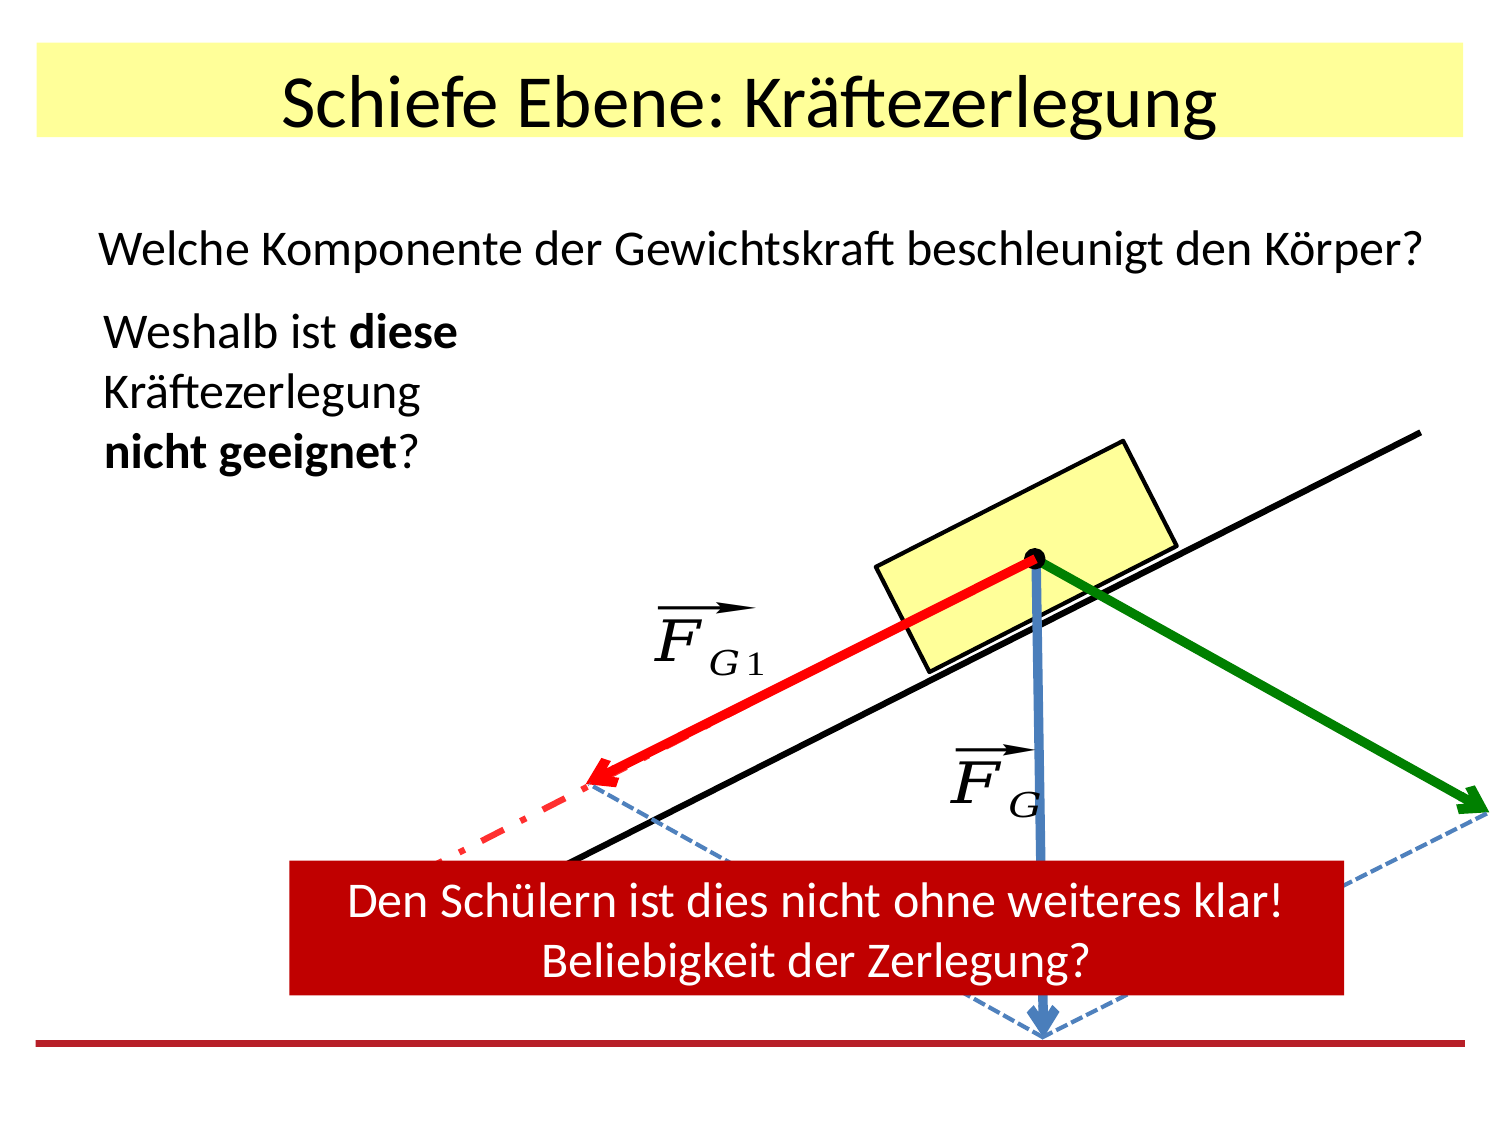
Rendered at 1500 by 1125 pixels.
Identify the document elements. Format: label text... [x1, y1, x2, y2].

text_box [1048, 811, 1490, 1039]
text_box Den Schülern ist dies nicht ohne weiteres klar! Beliebigkeit der Zerlegung? [289, 860, 414, 996]
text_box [588, 783, 1044, 1038]
text_box Welche Komponente der Gewichtskraft beschleunigt den Körper? [83, 208, 1441, 283]
text_box Weshalb ist diese Kräftezerlegung nicht geeignet? [89, 291, 474, 487]
title Schiefe Ebene: Kräftezerlegung [75, 45, 1425, 233]
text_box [419, 432, 1490, 1039]
